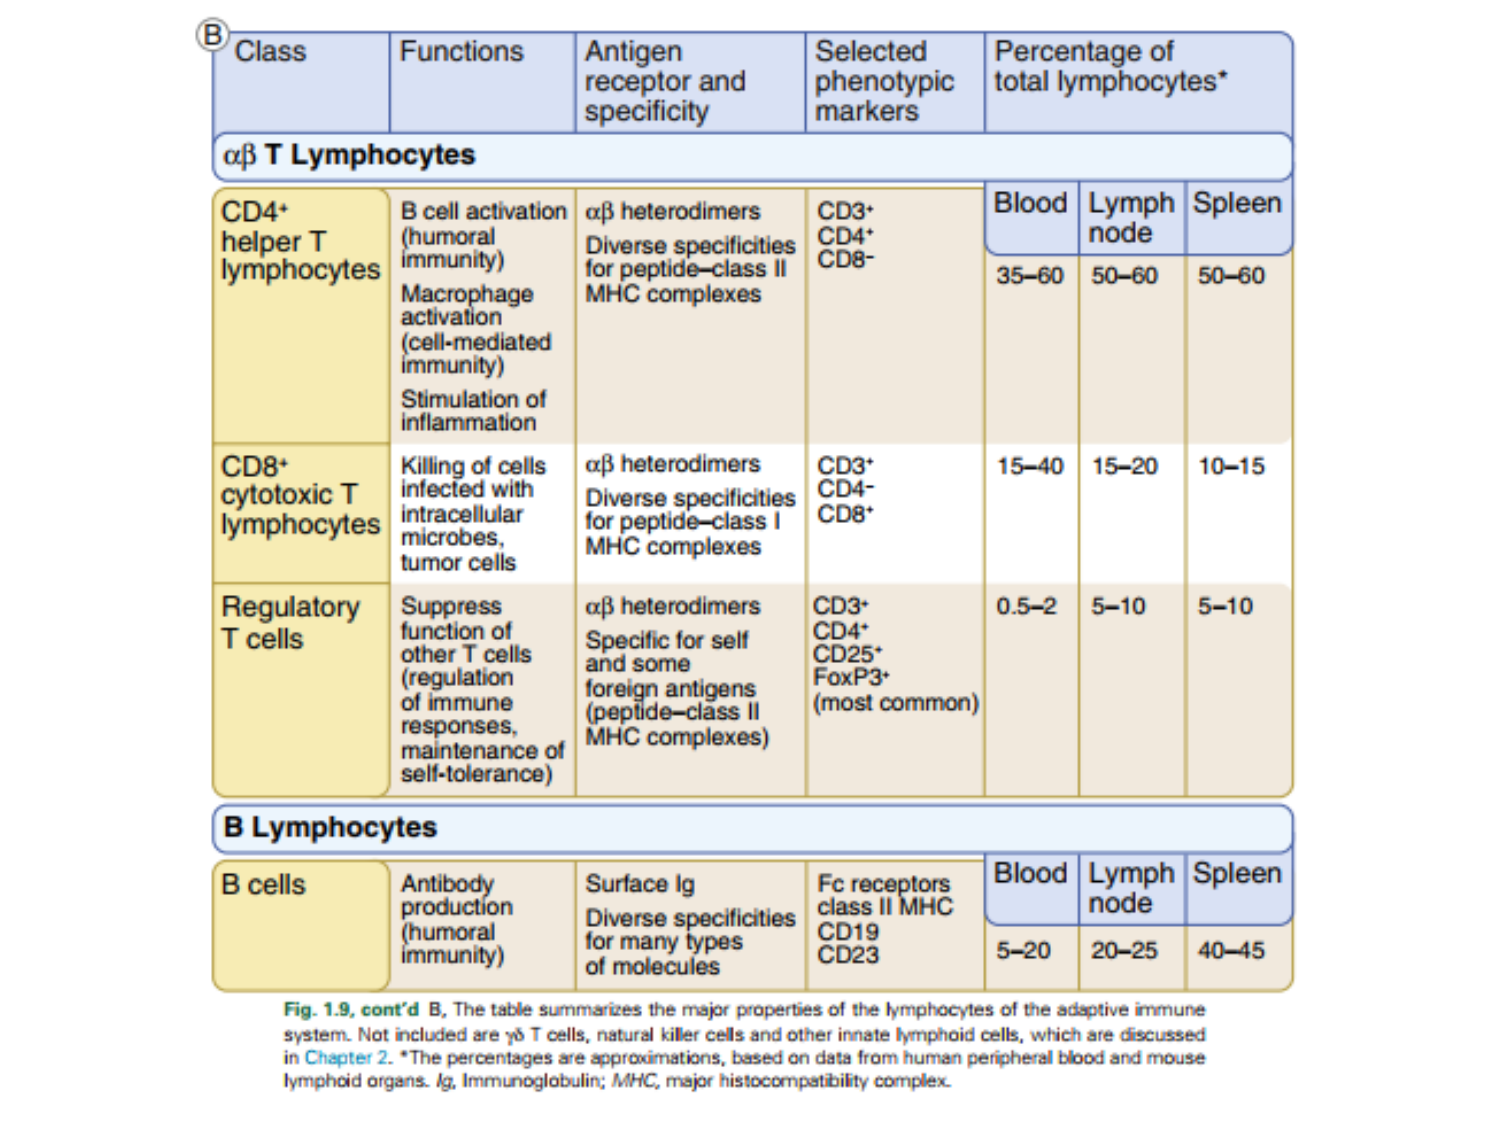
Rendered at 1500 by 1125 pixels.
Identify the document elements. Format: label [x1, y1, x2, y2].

picture [194, 11, 1306, 1107]
